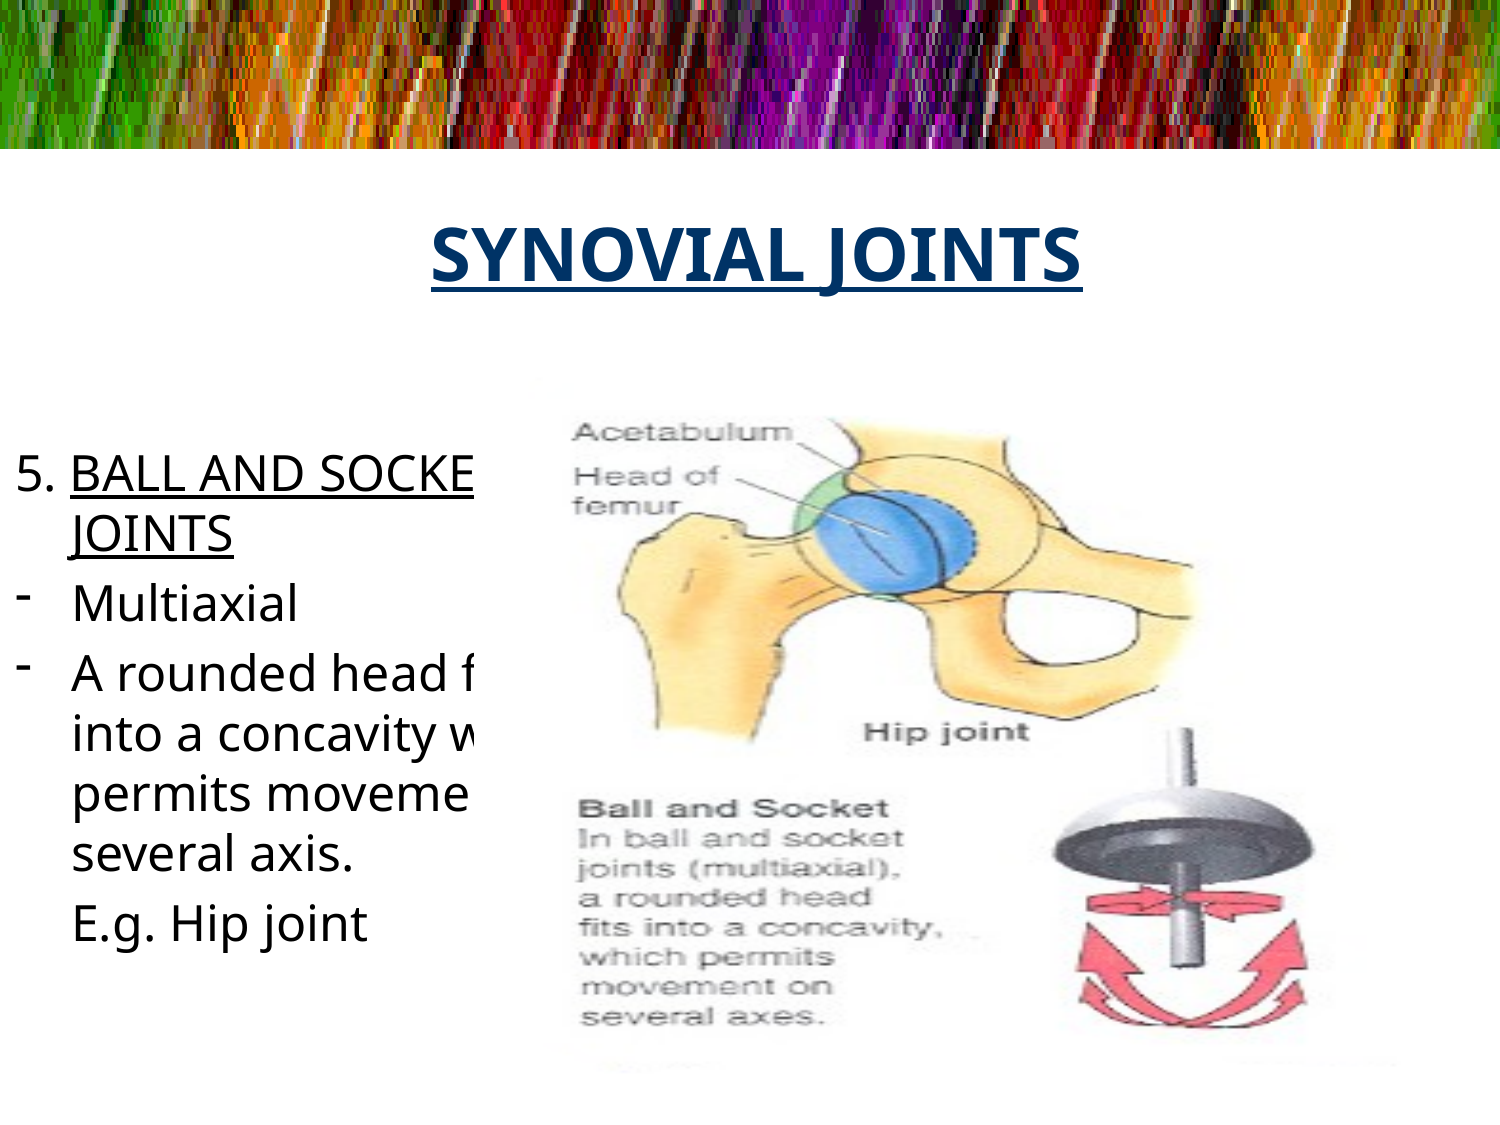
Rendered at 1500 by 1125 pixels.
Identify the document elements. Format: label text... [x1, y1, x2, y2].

list 5. BALL AND SOCKET JOINTS Multiaxial A rounded head fits into a concavity which permits movement on several axis. E.g. Hip joint [0, 433, 469, 897]
picture [474, 374, 1451, 1079]
picture [0, 0, 1500, 149]
title SYNOVIAL JOINTS [81, 198, 1433, 305]
